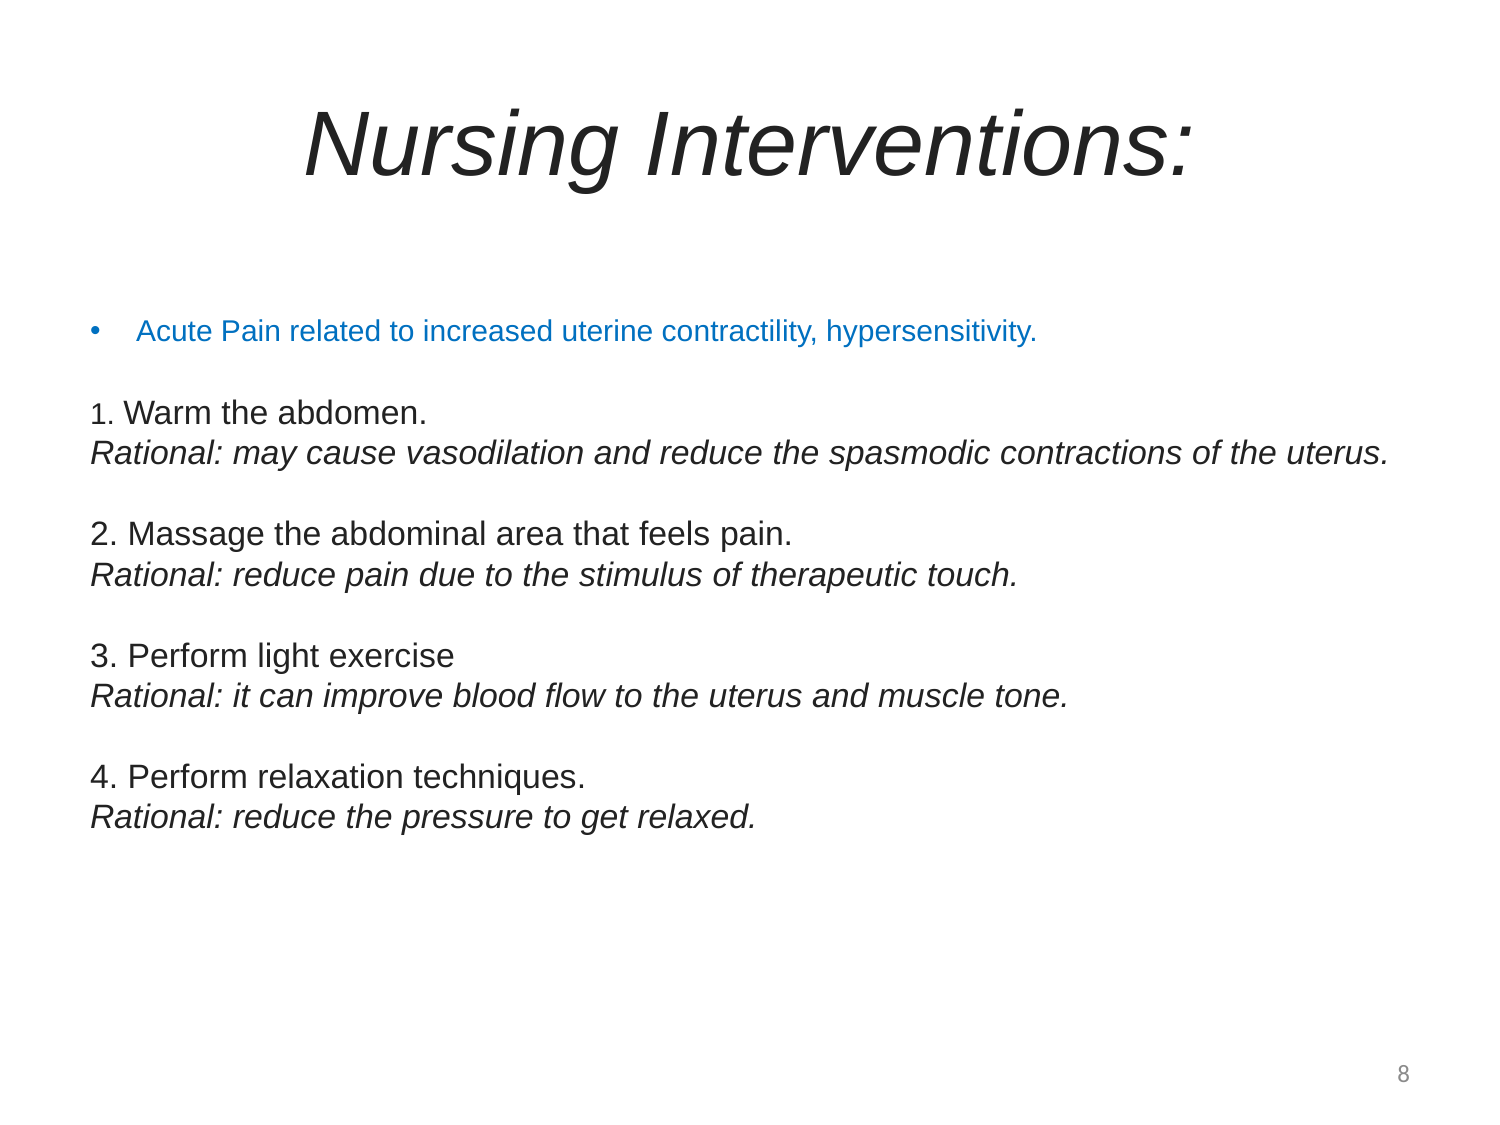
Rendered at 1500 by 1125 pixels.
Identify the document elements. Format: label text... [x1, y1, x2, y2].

list Acute Pain related to increased uterine contractility, hypersensitivity. 1. Warm the abdomen. Rational: may cause vasodilation and reduce the spasmodic contractions of the uterus. 2. Massage the abdominal area that feels pain. Rational: reduce pain due to the stimulus of therapeutic touch. 3. Perform light exercise Rational: it can improve blood flow to the uterus and muscle tone. 4. Perform relaxation techniques. Rational: reduce the pressure to get relaxed. [75, 262, 1425, 1043]
title Nursing Interventions: [75, 45, 1425, 233]
slide_number 8 [1074, 1042, 1425, 1103]
